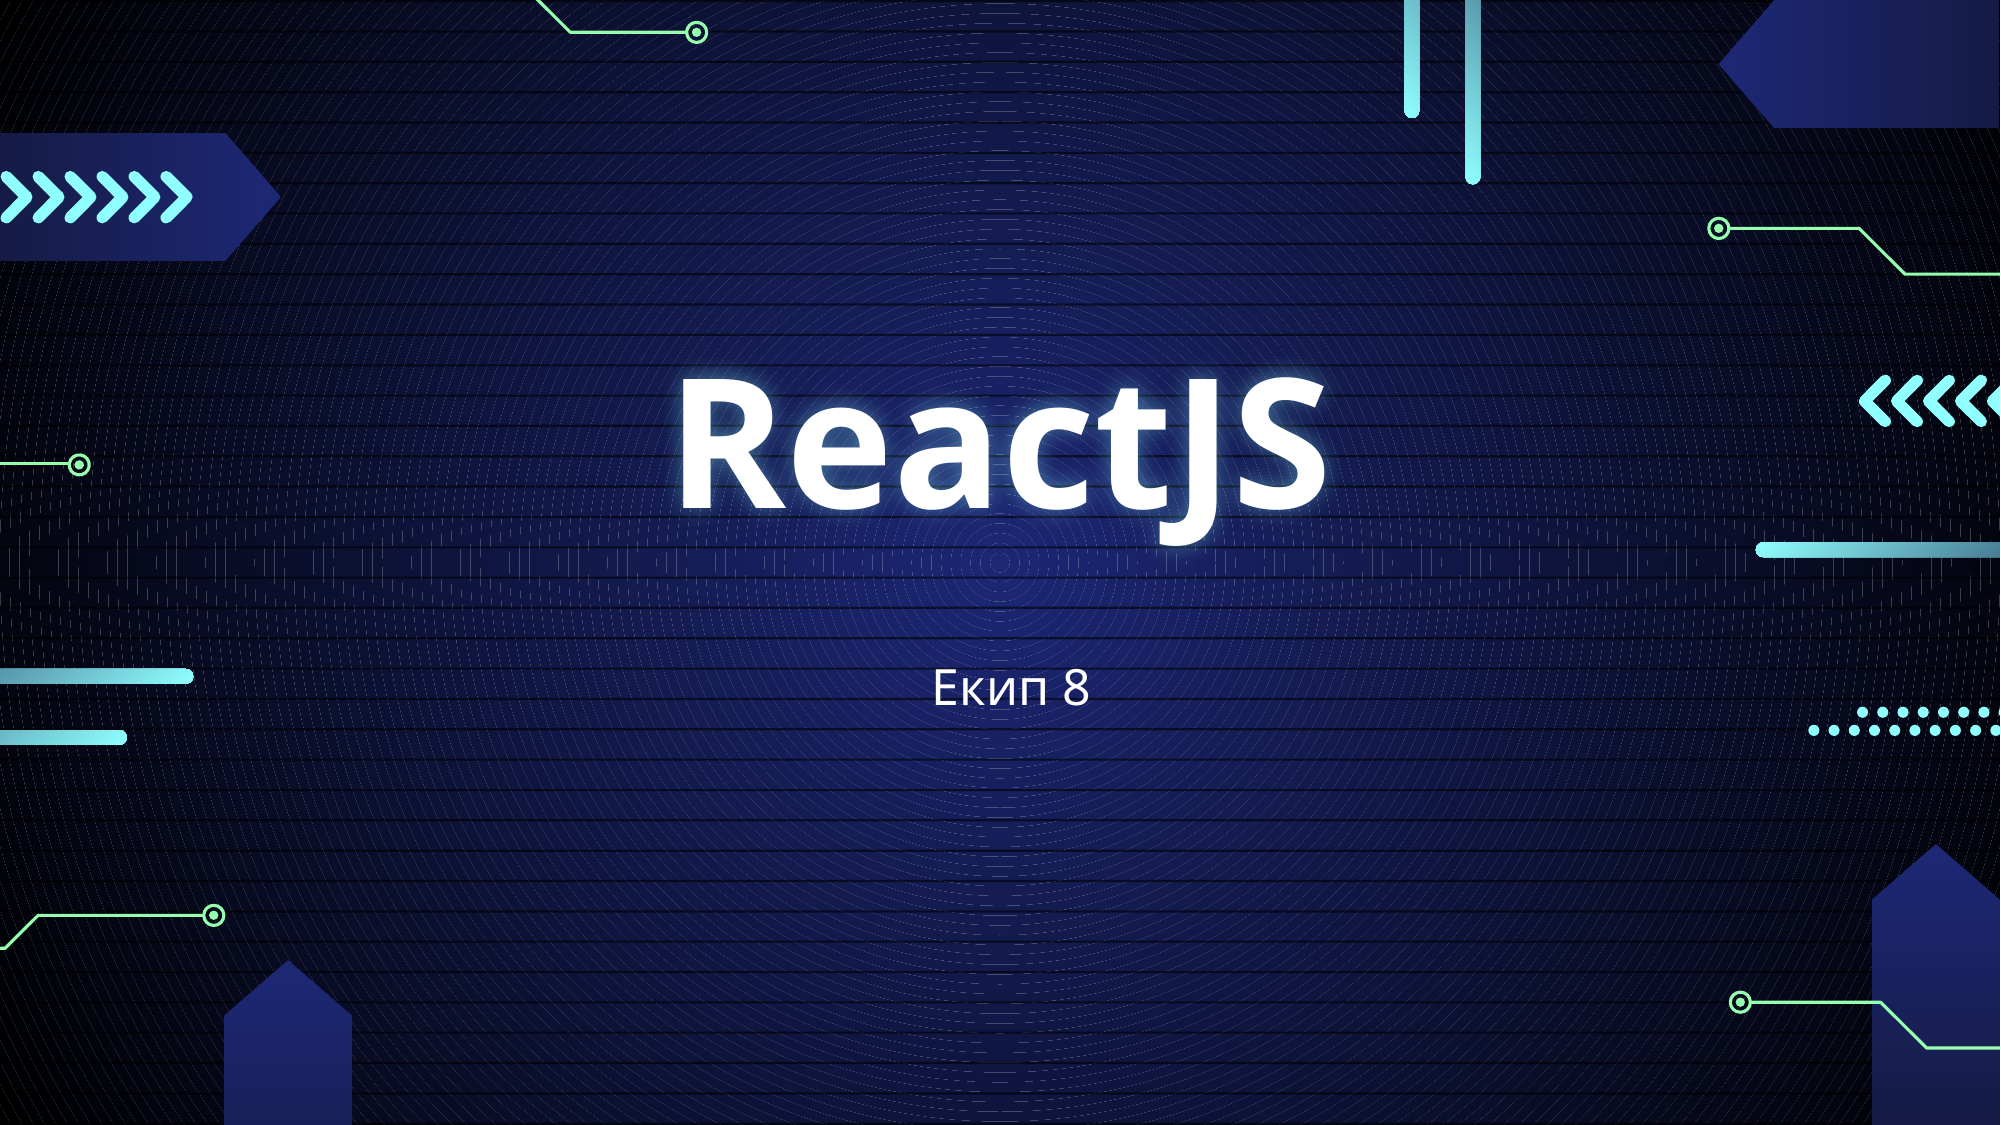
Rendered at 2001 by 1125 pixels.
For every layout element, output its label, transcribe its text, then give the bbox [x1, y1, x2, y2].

subtitle Екип 8 [502, 651, 1498, 719]
title ReactJS [288, 261, 1712, 639]
